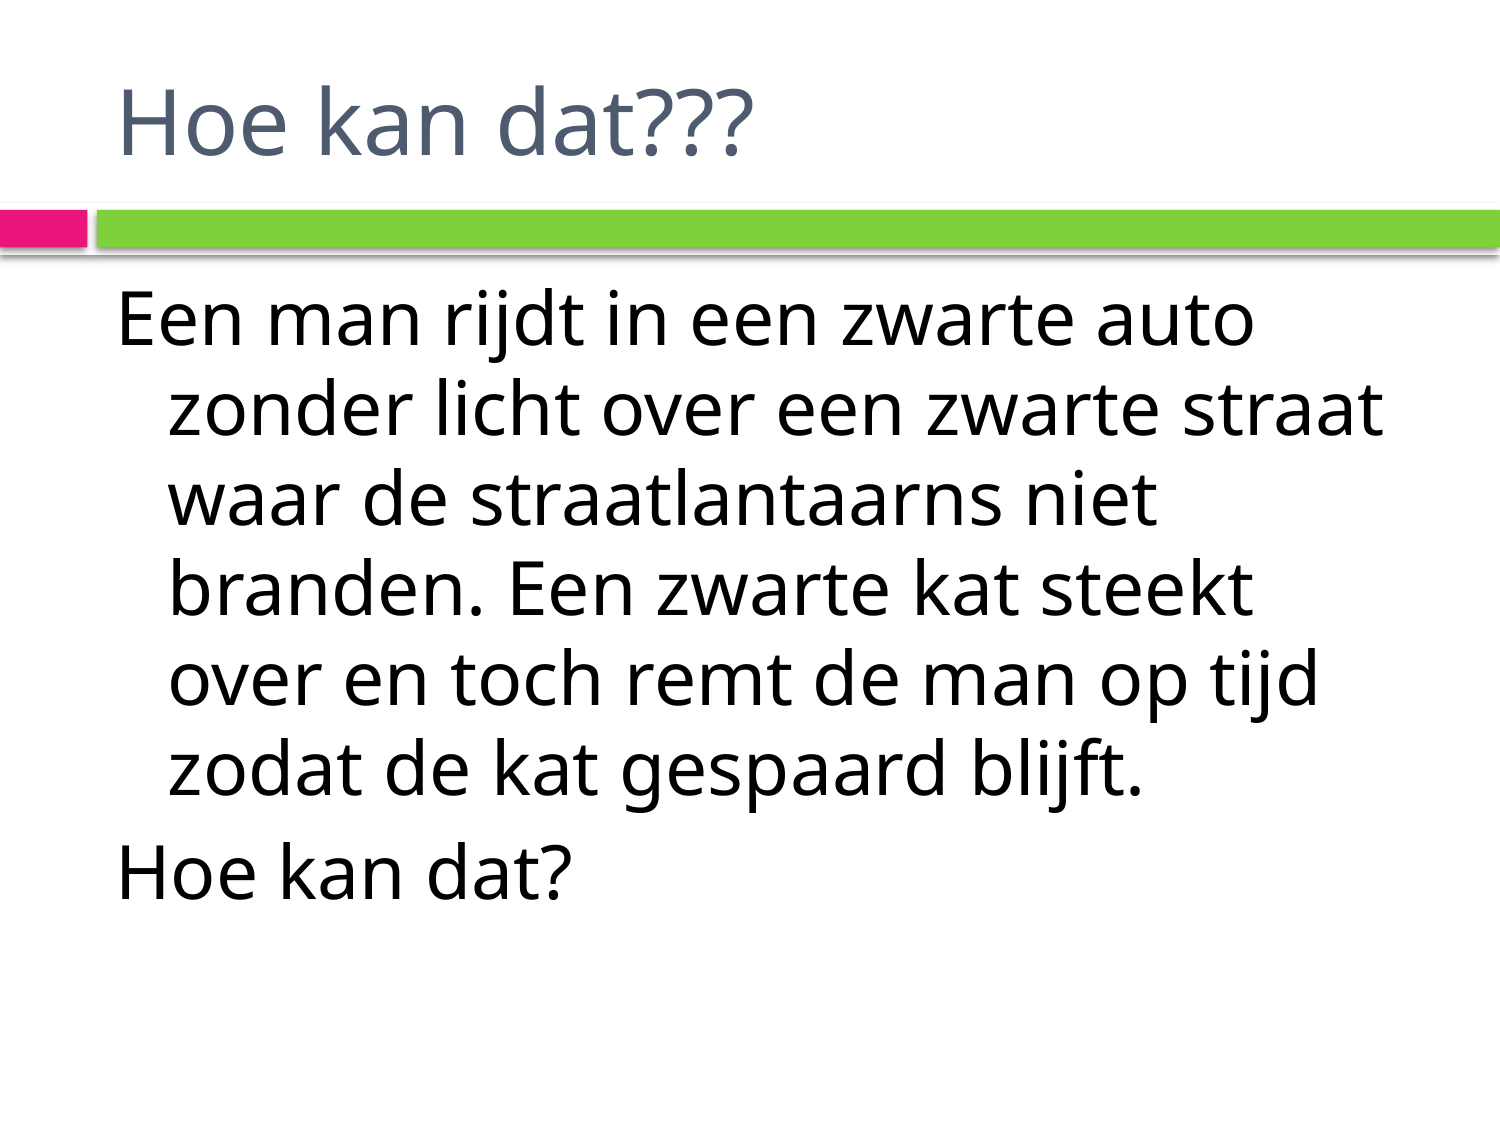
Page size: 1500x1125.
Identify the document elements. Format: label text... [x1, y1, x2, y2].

list Een man rijdt in een zwarte auto zonder licht over een zwarte straat waar de straatlantaarns niet branden. Een zwarte kat steekt over en toch remt de man op tijd zodat de kat gespaard blijft. Hoe kan dat? [100, 262, 1438, 1000]
title Hoe kan dat??? [100, 37, 1438, 200]
